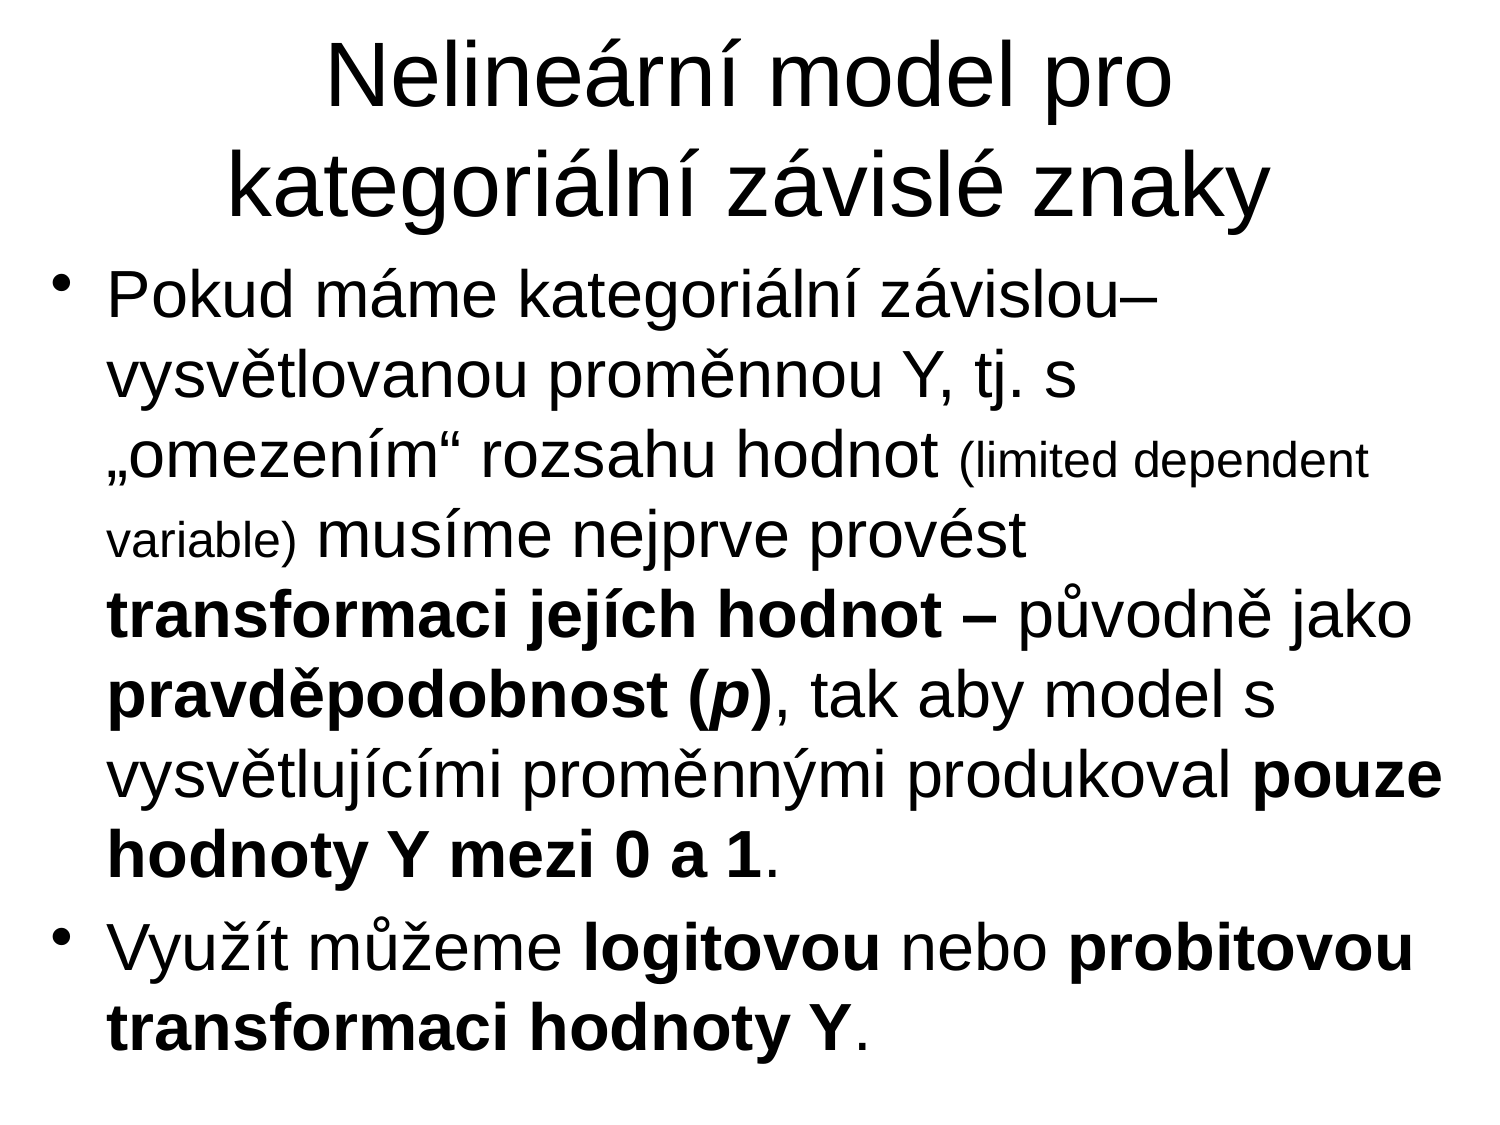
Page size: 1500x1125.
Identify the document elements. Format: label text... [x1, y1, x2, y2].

title Nelineární model pro kategoriální závislé znaky [75, 30, 1425, 219]
list Pokud máme kategoriální závislou–vysvětlovanou proměnnou Y, tj. s „omezením“ rozsahu hodnot (limited dependent variable) musíme nejprve provést transformaci jejích hodnot – původně jako pravděpodobnost (p), tak aby model s vysvětlujícími proměnnými produkoval pouze hodnoty Y mezi 0 a 1. Využít můžeme logitovou nebo probitovou transformaci hodnoty Y. [35, 243, 1465, 1076]
